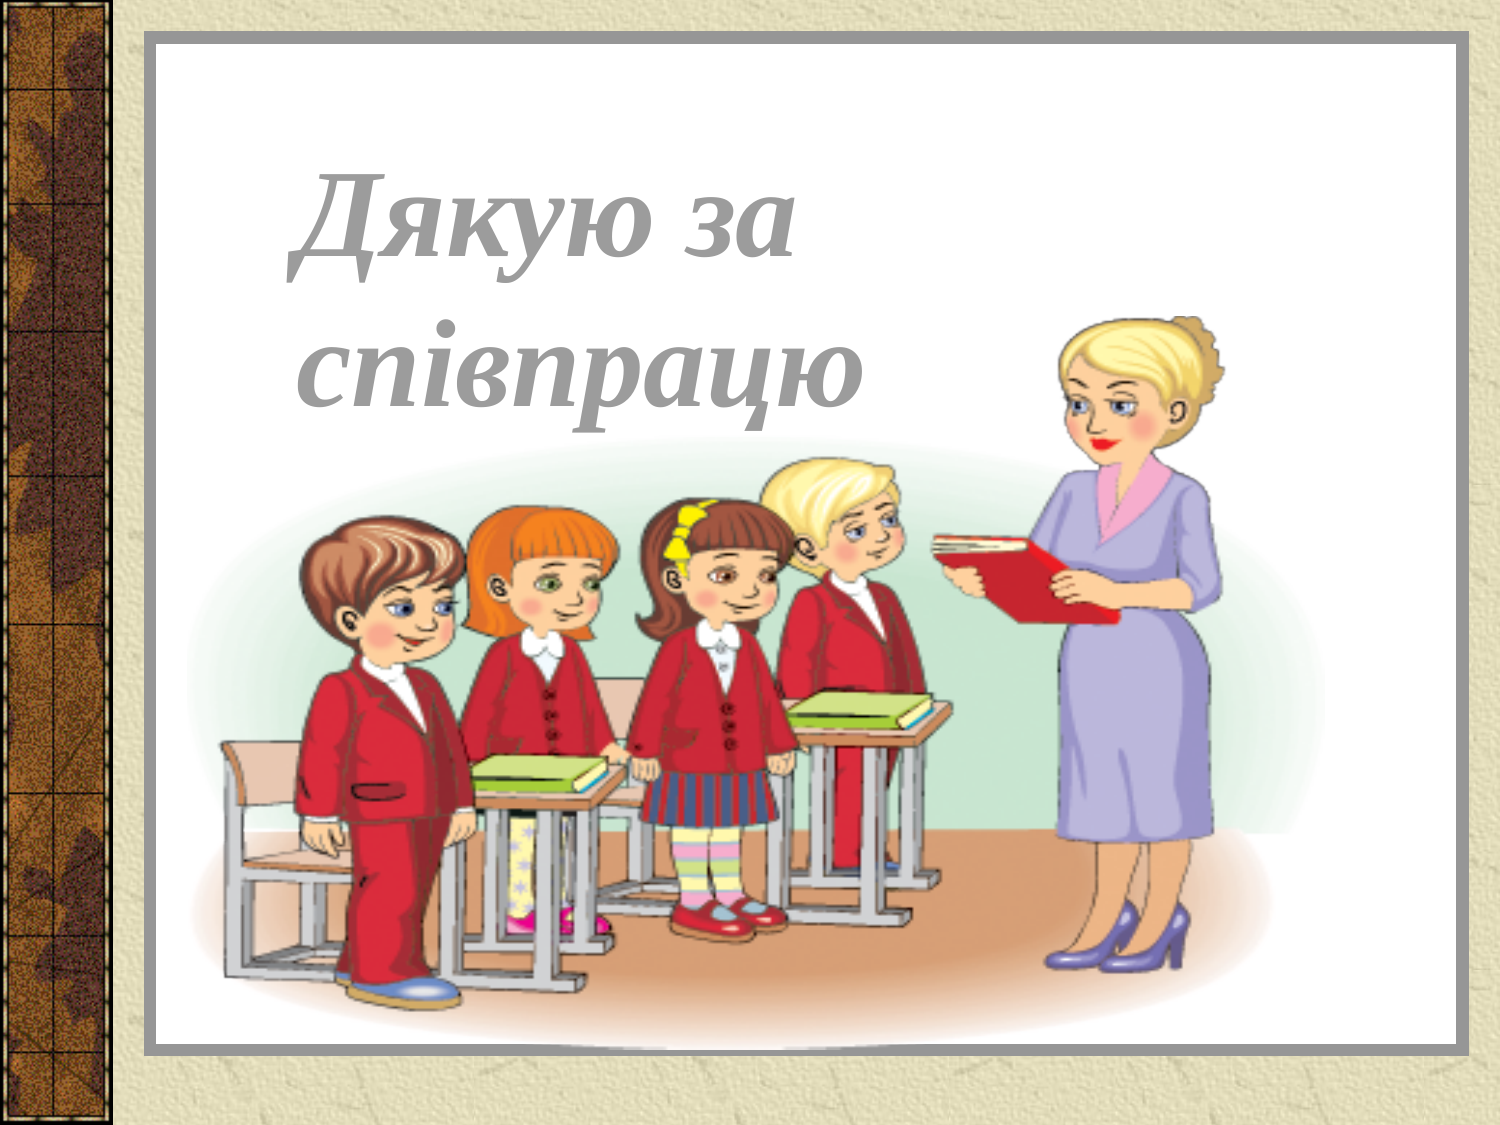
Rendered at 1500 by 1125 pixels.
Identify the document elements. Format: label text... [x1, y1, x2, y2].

picture [0, 0, 1500, 1125]
title Дякую за співпрацю [280, 187, 1091, 314]
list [187, 316, 1325, 1050]
